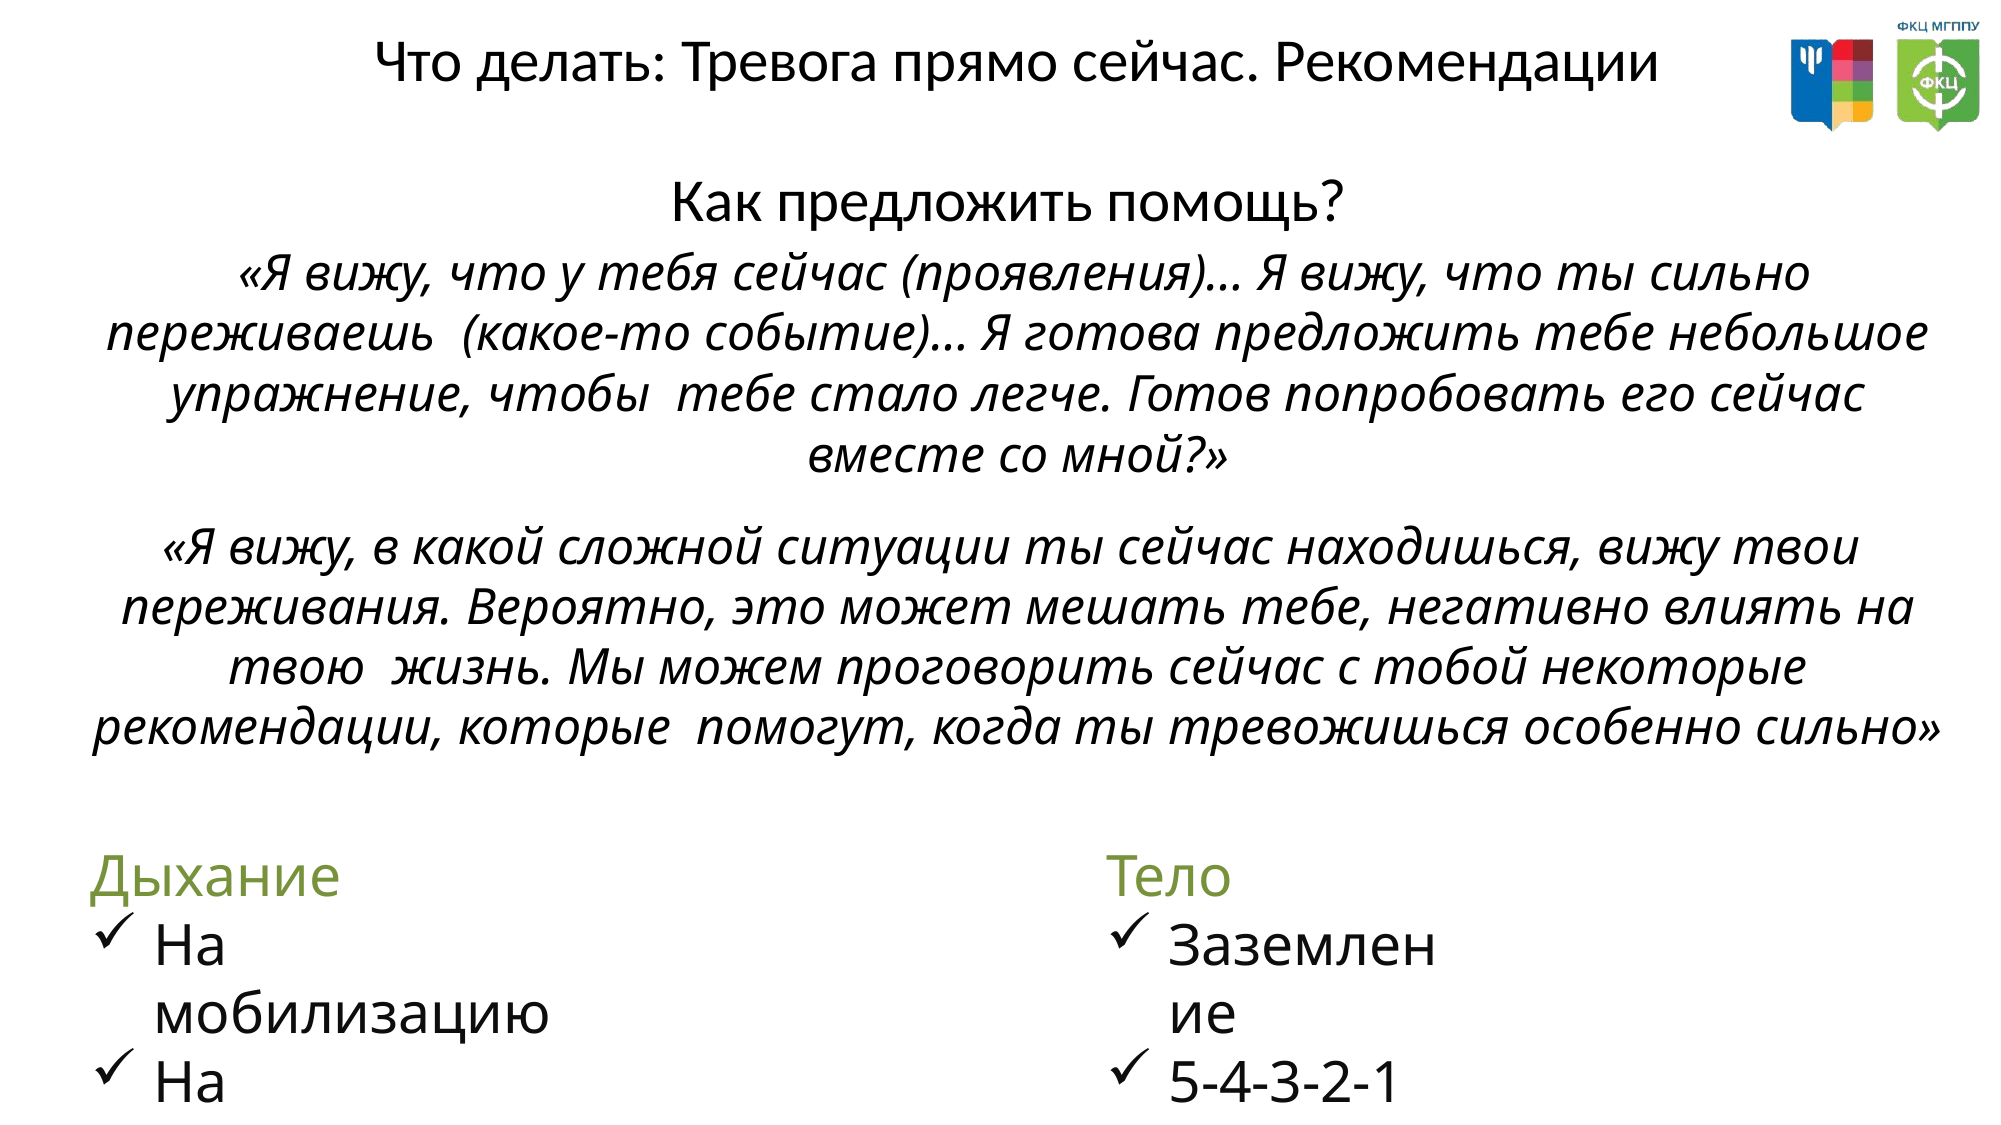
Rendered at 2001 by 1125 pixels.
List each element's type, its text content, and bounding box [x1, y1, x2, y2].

text_box «Я вижу, в какой сложной ситуации ты сейчас находишься, вижу твои переживания. Вероятно, это может мешать тебе, негативно влиять на твою жизнь. Мы можем проговорить сейчас с тобой некоторые рекомендации, которые помогут, когда ты тревожишься особенно сильно» [89, 513, 1947, 755]
text_box Тело Заземление 5-4-3-2-1 [1104, 838, 1469, 1114]
picture [1789, 20, 1980, 132]
text_box Дыхание На мобилизацию На расслабление [89, 838, 590, 1125]
title Что делать: Тревога прямо сейчас. Рекомендации Как предложить помощь? «Я вижу, что у тебя сейчас (проявления)… Я вижу, что ты сильно переживаешь (какое-то событие)… Я готова предложить тебе небольшое упражнение, чтобы тебе стало легче. Готов попробовать его сейчас вместе со мной?» [86, 18, 1931, 483]
